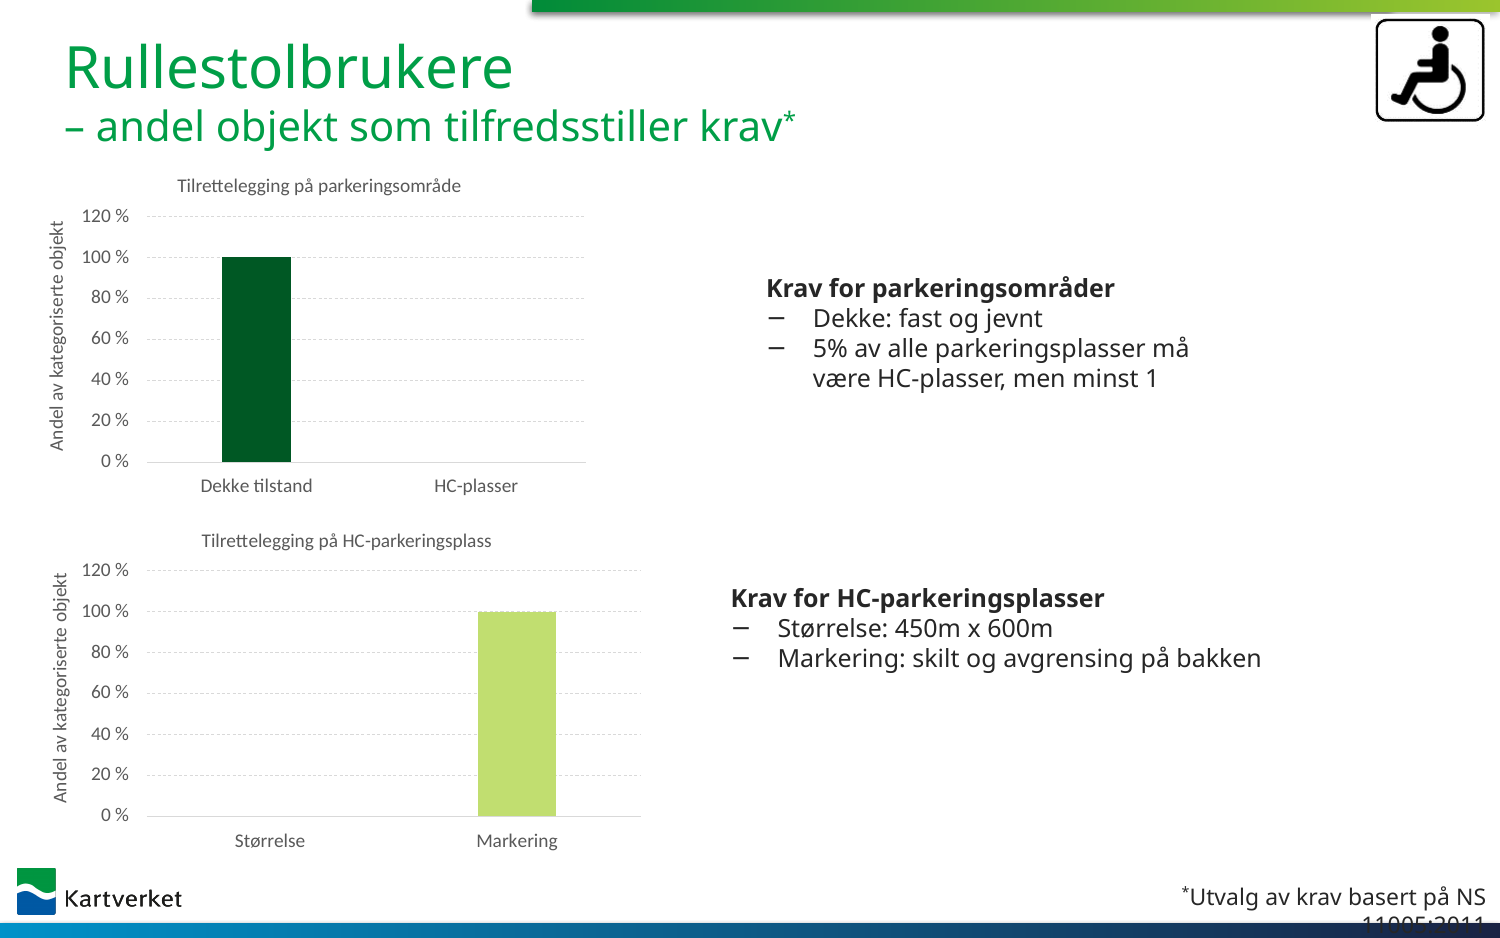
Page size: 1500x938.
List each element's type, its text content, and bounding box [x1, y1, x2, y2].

picture [41, 166, 598, 505]
text_box Krav for HC-parkeringsplasser Størrelse: 450m x 600m Markering: skilt og avgrensing på bakken [715, 574, 1278, 680]
picture [41, 520, 652, 859]
picture [1371, 13, 1491, 127]
text_box Rullestolbrukere – andel objekt som tilfredsstiller krav* [49, 23, 1431, 158]
text_box Krav for parkeringsområder Dekke: fast og jevnt 5% av alle parkeringsplasser må være HC-plasser, men minst 1 [751, 264, 1232, 400]
text_box *Utvalg av krav basert på NS 11005:2011 [1068, 873, 1500, 938]
